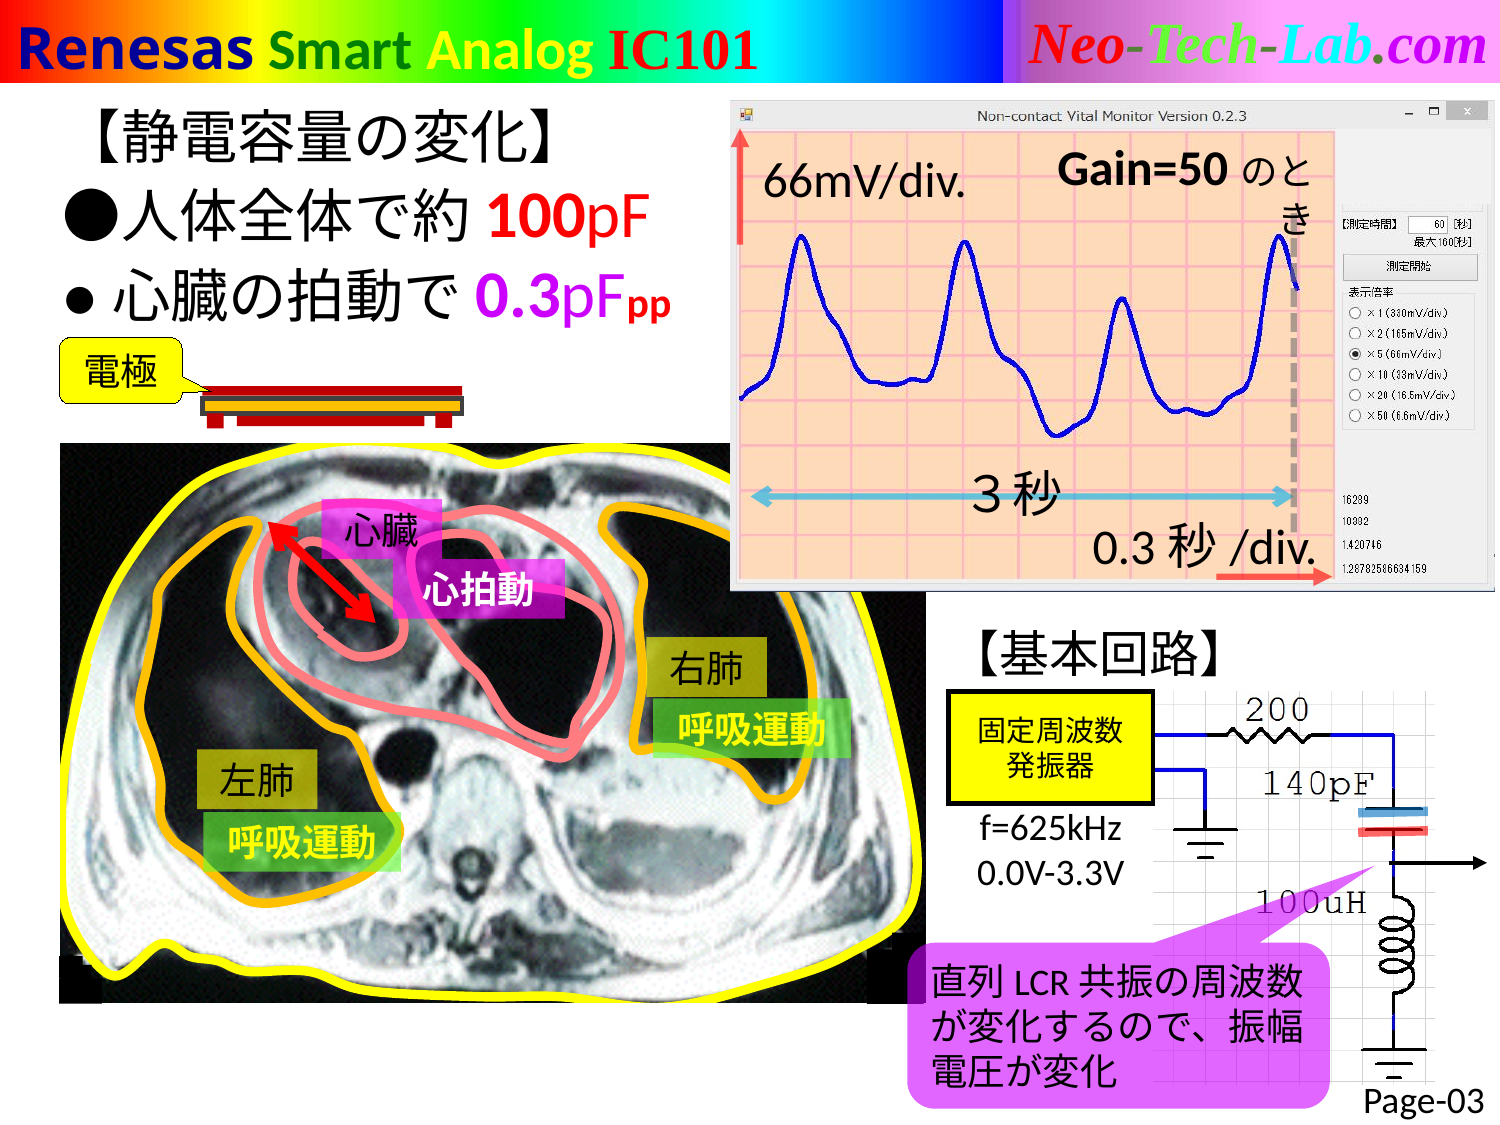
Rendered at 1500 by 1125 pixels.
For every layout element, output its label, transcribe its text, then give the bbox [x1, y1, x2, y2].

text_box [0, 0, 1500, 90]
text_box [3, 93, 1495, 1111]
text_box Page-03 [1334, 1068, 1500, 1125]
